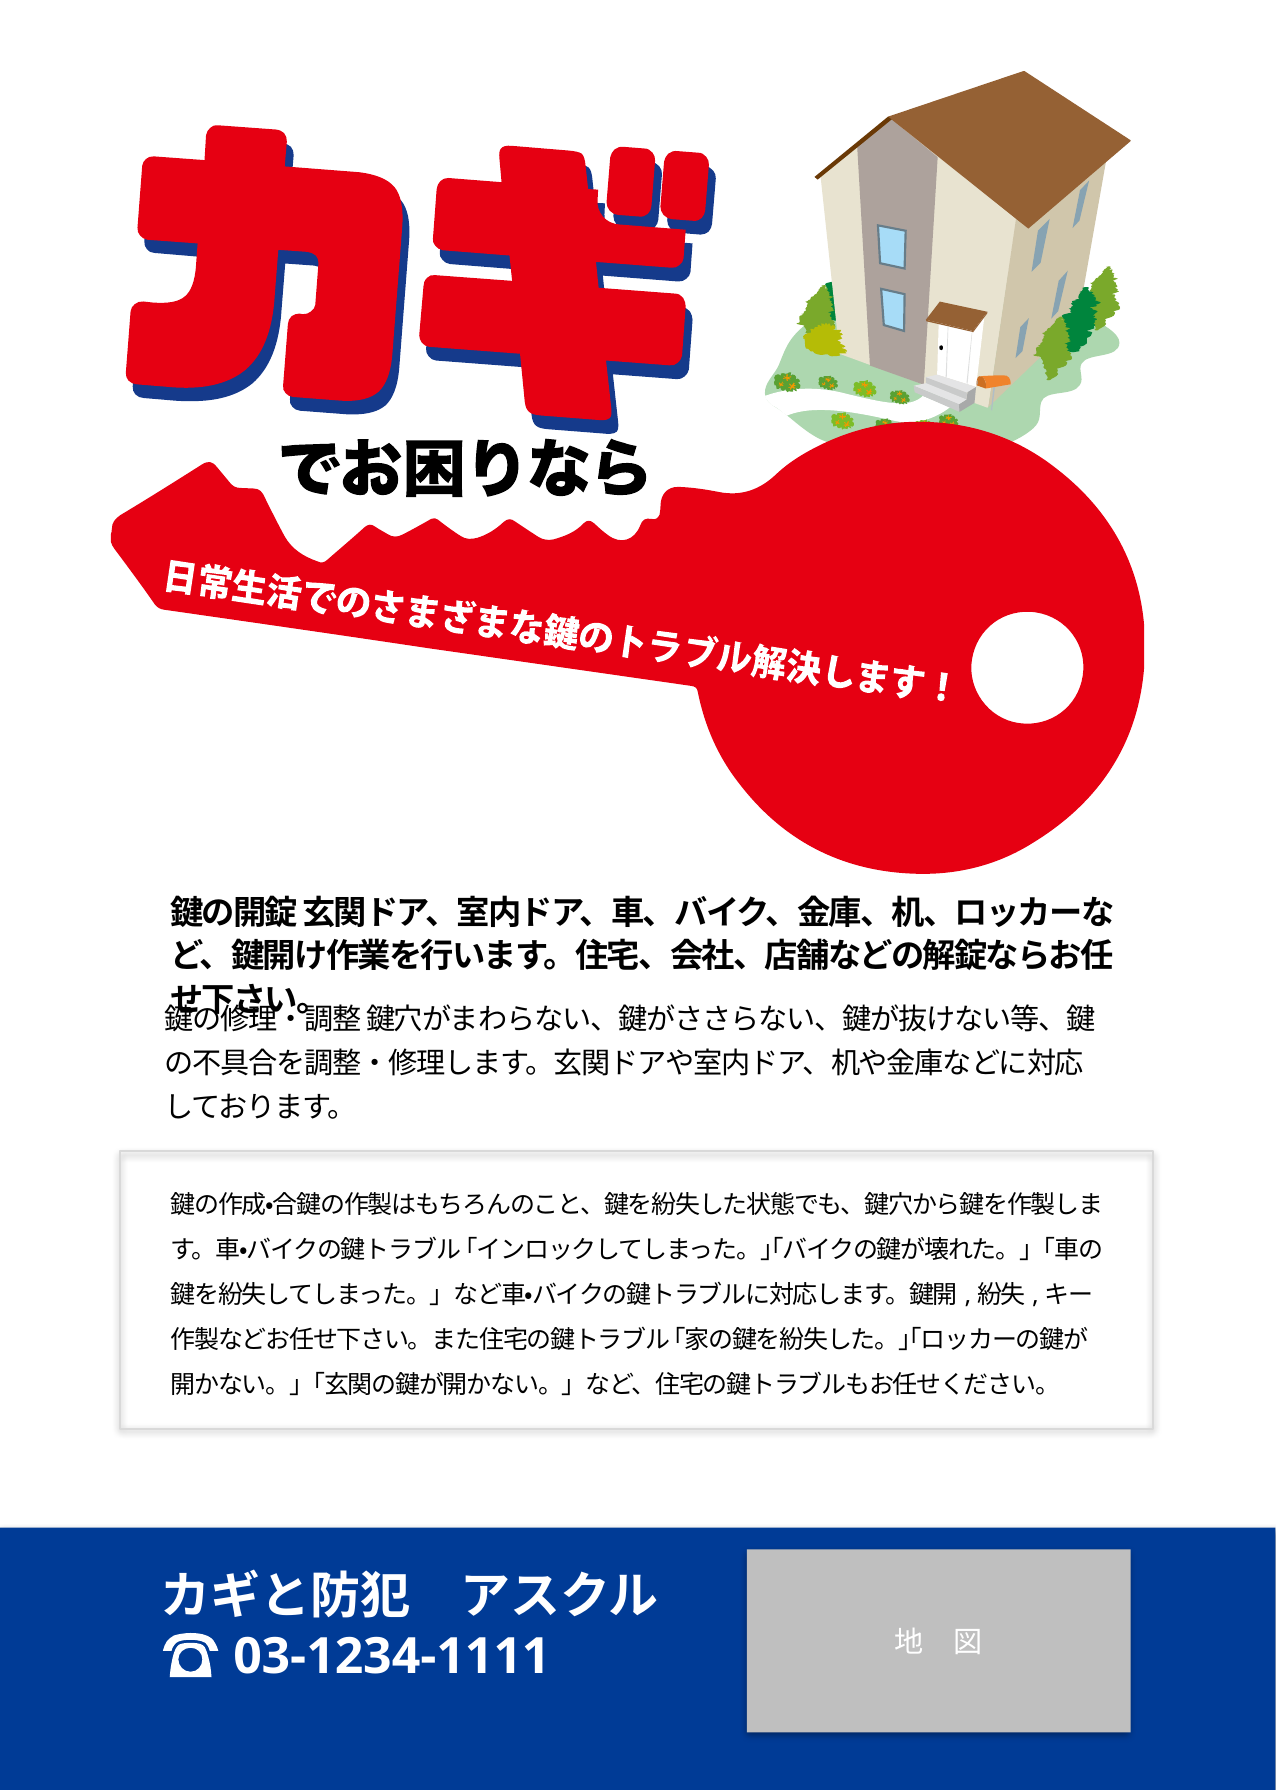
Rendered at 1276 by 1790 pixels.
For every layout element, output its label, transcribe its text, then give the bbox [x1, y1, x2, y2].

picture [110, 71, 1145, 875]
text_box カギと防犯 アスクル 03-1234-1111 [145, 1556, 783, 1790]
text_box [0, 1527, 1276, 1790]
text_box [119, 1151, 1154, 1430]
picture [162, 1632, 219, 1678]
text_box 鍵の修理・調整 鍵穴がまわらない、鍵がささらない、鍵が抜けない等、鍵の不具合を調整・修理します。玄関ドアや室内ドア、机や金庫などに対応しております。 [150, 984, 1122, 1131]
text_box 地 図 [746, 1549, 1131, 1733]
text_box 鍵の開錠 玄関ドア、室内ドア、車、バイク、金庫、机、ロッカーなど、鍵開け作業を行います。住宅、会社、店舗などの解錠ならお任せ下さい。 [155, 883, 1134, 1026]
